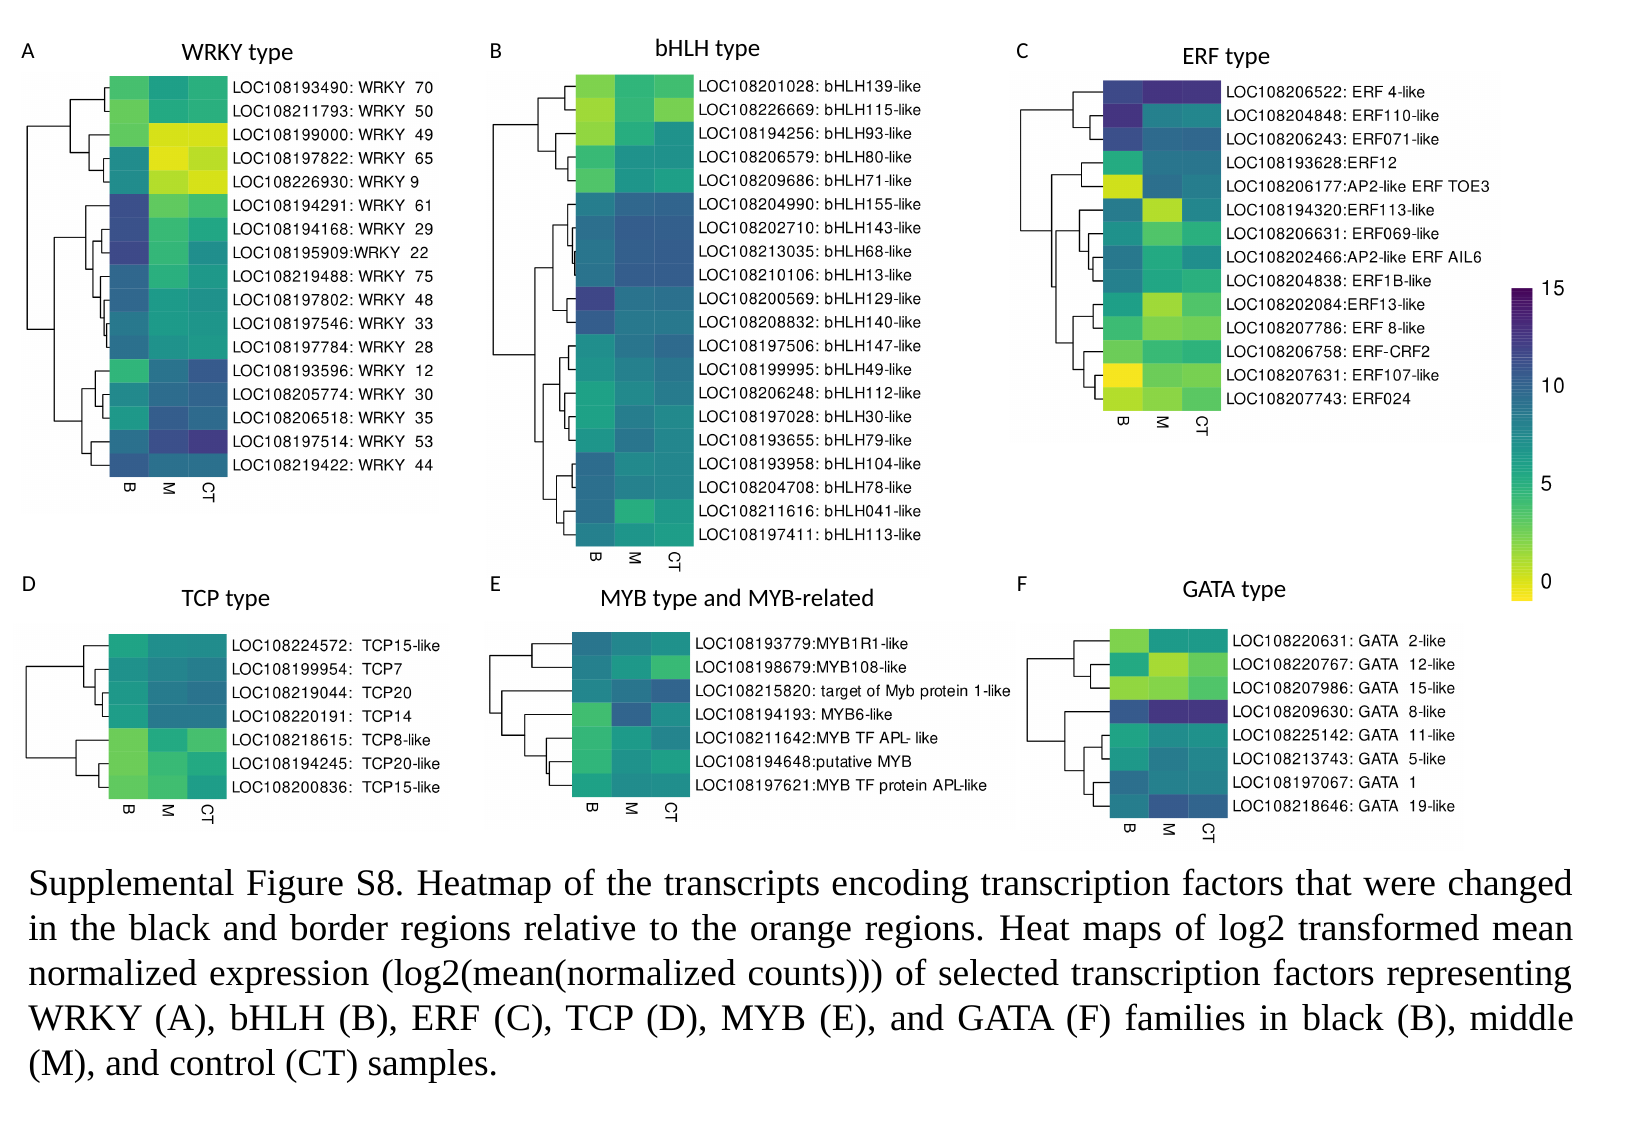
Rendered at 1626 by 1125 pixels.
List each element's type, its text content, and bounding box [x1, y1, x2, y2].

text_box D [7, 560, 52, 603]
text_box C [1001, 28, 1044, 71]
picture [1020, 622, 1464, 851]
text_box WRKY type [166, 28, 309, 72]
text_box GATA type [1167, 564, 1302, 610]
text_box B [474, 28, 517, 71]
text_box E [475, 561, 517, 604]
text_box bHLH type [640, 23, 776, 69]
text_box A [6, 28, 50, 71]
text_box TCP type [166, 574, 286, 619]
text_box ERF type [1167, 31, 1286, 71]
text_box MYB type and MYB-related [585, 578, 890, 619]
text_box Supplemental Figure S8. Heatmap of the transcripts encoding transcription factors that were changed in the black and border regions relative to the orange regions. Heat maps of log2 transformed mean normalized expression (log2(mean(normalized counts))) of selected transcription factors representing WRKY (A), bHLH (B), ERF (C), TCP (D), MYB (E), and GATA (F) families in black (B), middle (M), and control (CT) samples. [13, 850, 1589, 1091]
picture [21, 72, 439, 514]
picture [13, 622, 450, 832]
picture [1009, 71, 1570, 629]
picture [486, 71, 930, 578]
text_box F [1002, 561, 1043, 604]
picture [484, 621, 1016, 830]
